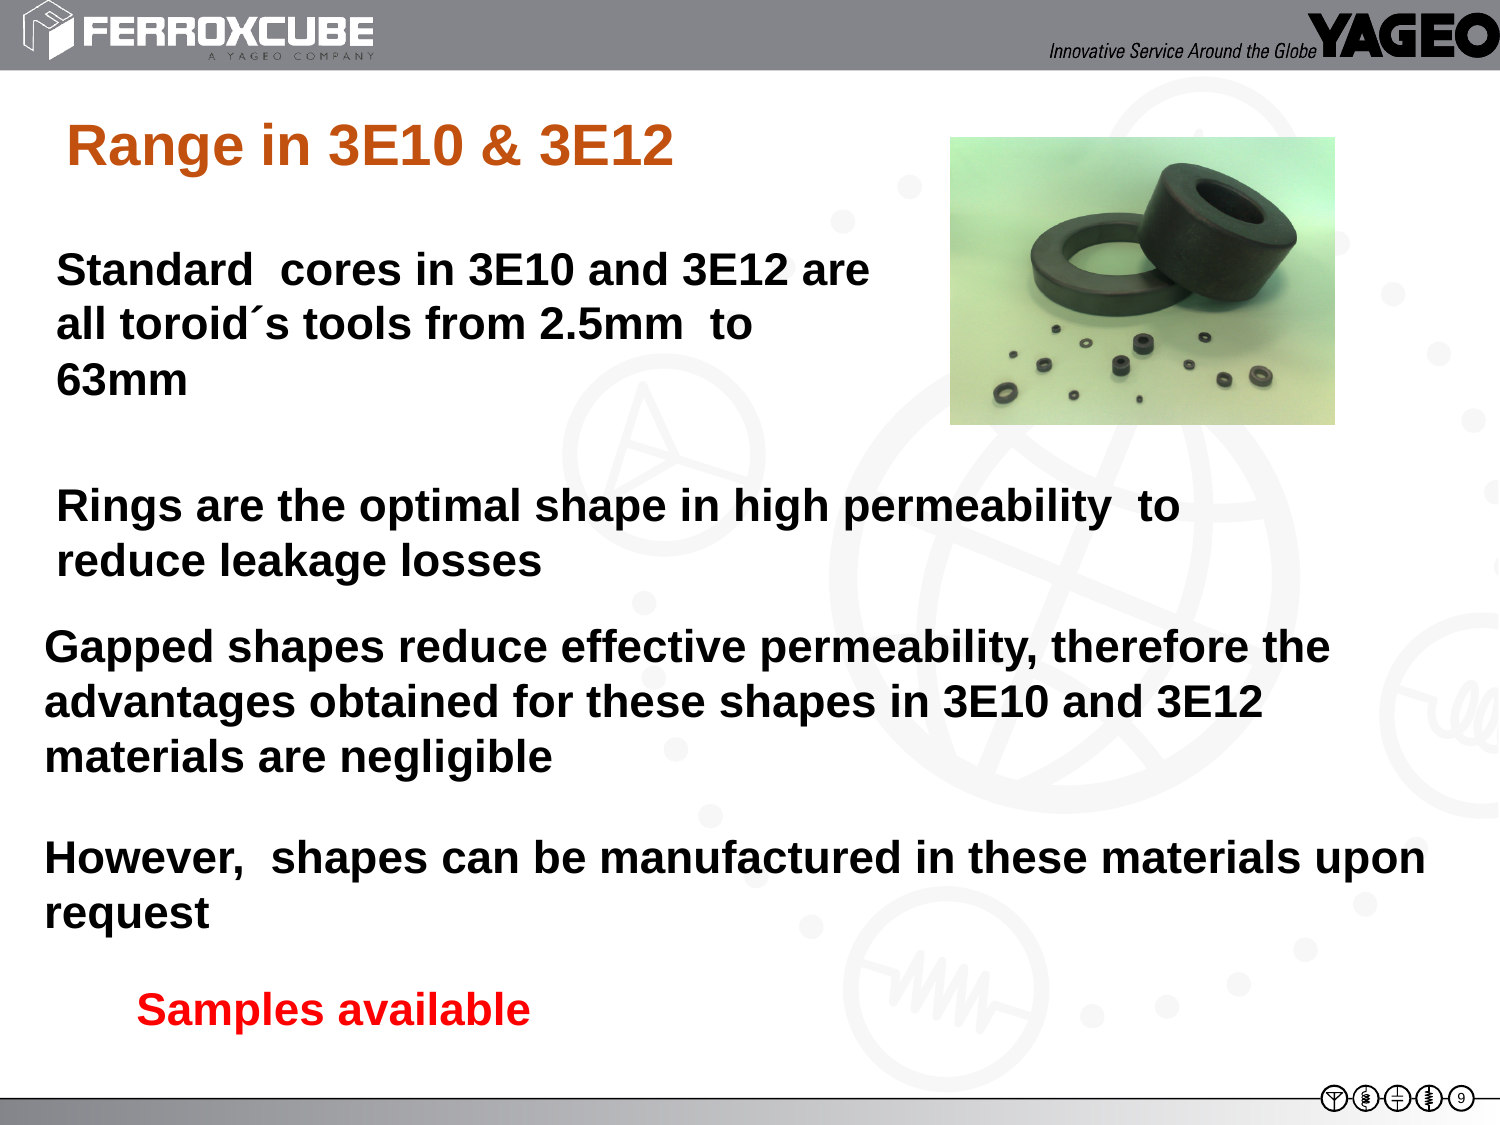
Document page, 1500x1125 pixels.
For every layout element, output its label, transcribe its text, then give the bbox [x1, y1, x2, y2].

text_box However, shapes can be manufactured in these materials upon request [29, 820, 1454, 945]
picture [23, 0, 374, 60]
text_box Gapped shapes reduce effective permeability, therefore the advantages obtained for these shapes in 3E10 and 3E12 materials are negligible [29, 609, 1377, 790]
title Range in 3E10 & 3E12 [51, 99, 1438, 188]
picture [950, 136, 1335, 426]
text_box Samples available [46, 972, 622, 1043]
text_box Rings are the optimal shape in high permeability to reduce leakage losses [41, 467, 1341, 593]
text_box Standard cores in 3E10 and 3E12 are all toroid´s tools from 2.5mm to 63mm [41, 231, 910, 442]
